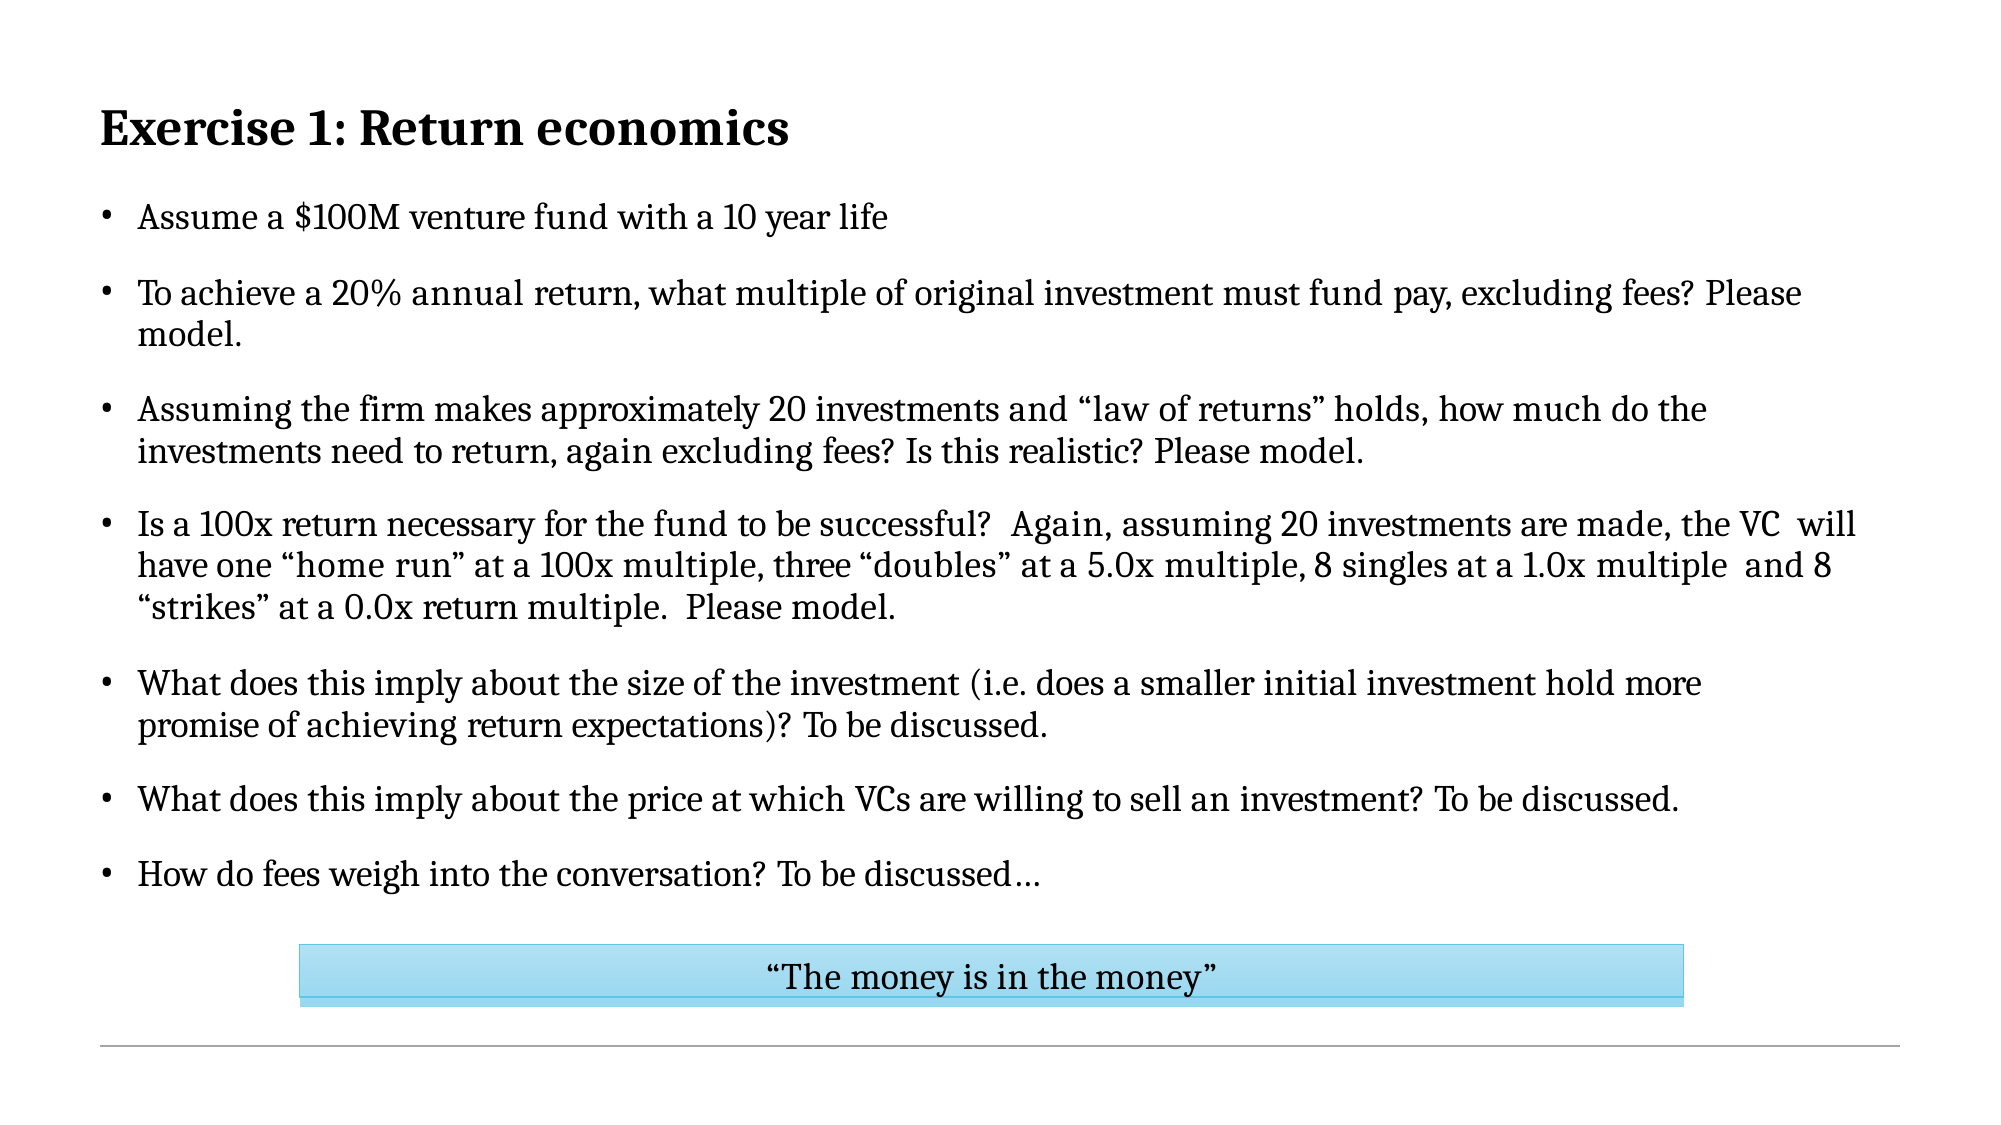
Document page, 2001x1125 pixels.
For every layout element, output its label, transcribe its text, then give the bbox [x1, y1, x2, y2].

text_box Assume a $100M venture fund with a 10 year life To achieve a 20% annual return, what multiple of original investment must fund pay, excluding fees? Please model. Assuming the firm makes approximately 20 investments and “law of returns” holds, how much do the investments need to return, again excluding fees? Is this realistic? Please model. Is a 100x return necessary for the fund to be successful? Again, assuming 20 investments are made, the VC will have one “home run” at a 100x multiple, three “doubles” at a 5.0x multiple, 8 singles at a 1.0x multiple and 8 “strikes” at a 0.0x return multiple. Please model. What does this imply about the size of the investment (i.e. does a smaller initial investment hold more promise of achieving return expectations)? To be discussed. What does this imply about the price at which VCs are willing to sell an investment? To be discussed. How do fees weigh into the conversation? To be discussed… [97, 189, 1883, 895]
title Exercise 1: Return economics [97, 91, 823, 189]
picture [299, 944, 1684, 1007]
